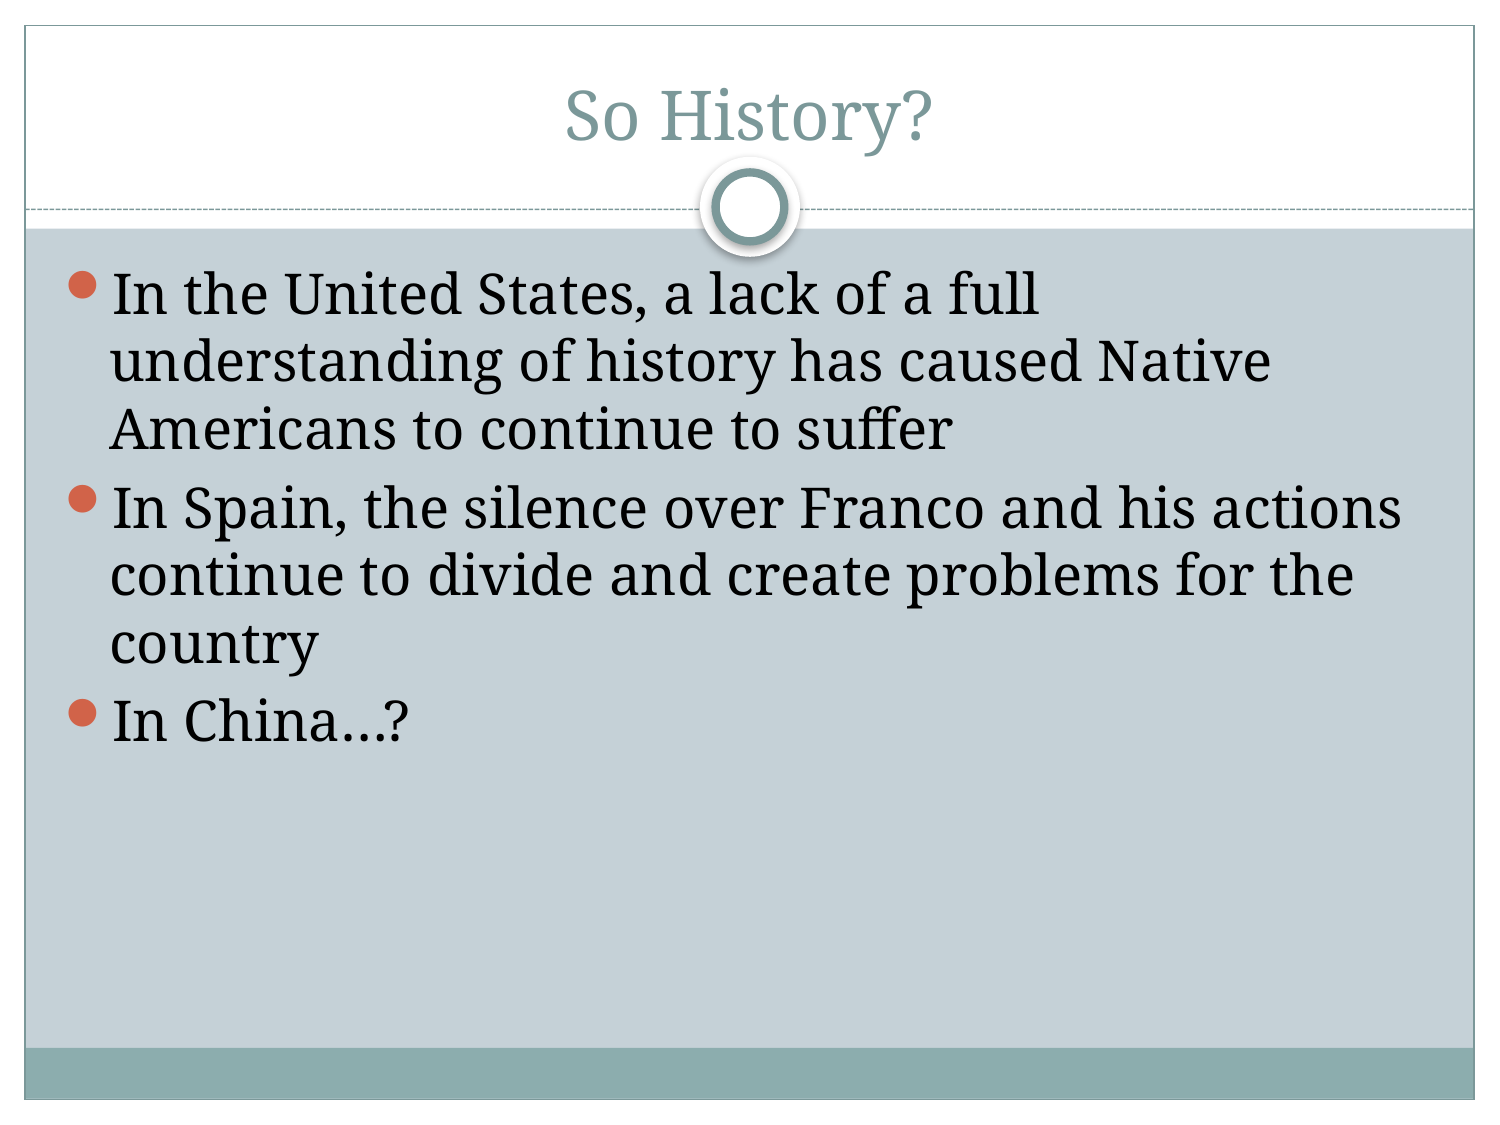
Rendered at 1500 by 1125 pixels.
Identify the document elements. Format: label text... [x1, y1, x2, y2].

list In the United States, a lack of a full understanding of history has caused Native Americans to continue to suffer In Spain, the silence over Franco and his actions continue to divide and create problems for the country In China…? [49, 250, 1445, 1001]
title So History? [49, 37, 1450, 162]
